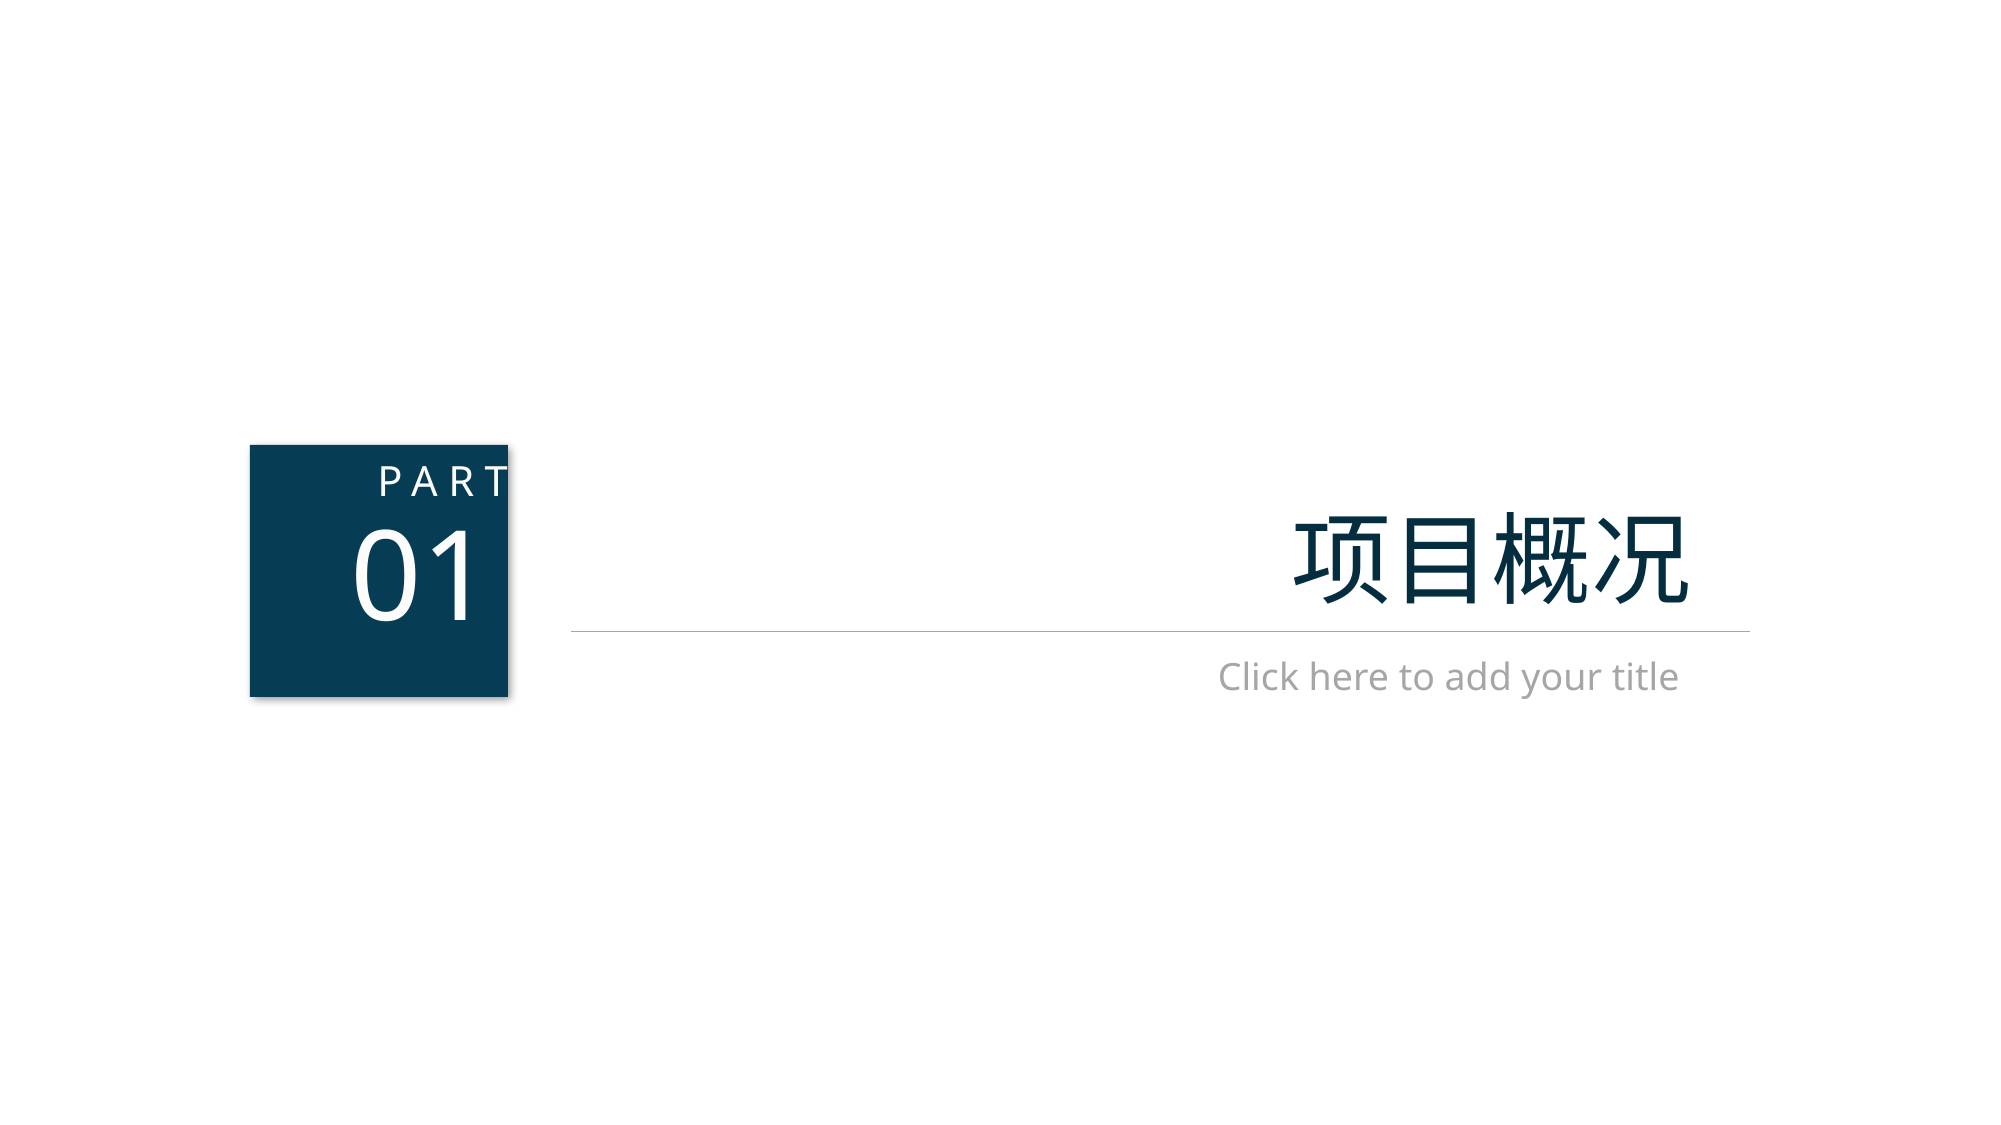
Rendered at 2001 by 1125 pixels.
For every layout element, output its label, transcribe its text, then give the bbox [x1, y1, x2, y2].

text_box 项目概况 [507, 488, 1750, 676]
text_box 01 [249, 513, 509, 698]
text_box PART [239, 447, 508, 513]
text_box Click here to add your title [518, 645, 1695, 706]
text_box 01 [249, 444, 509, 488]
